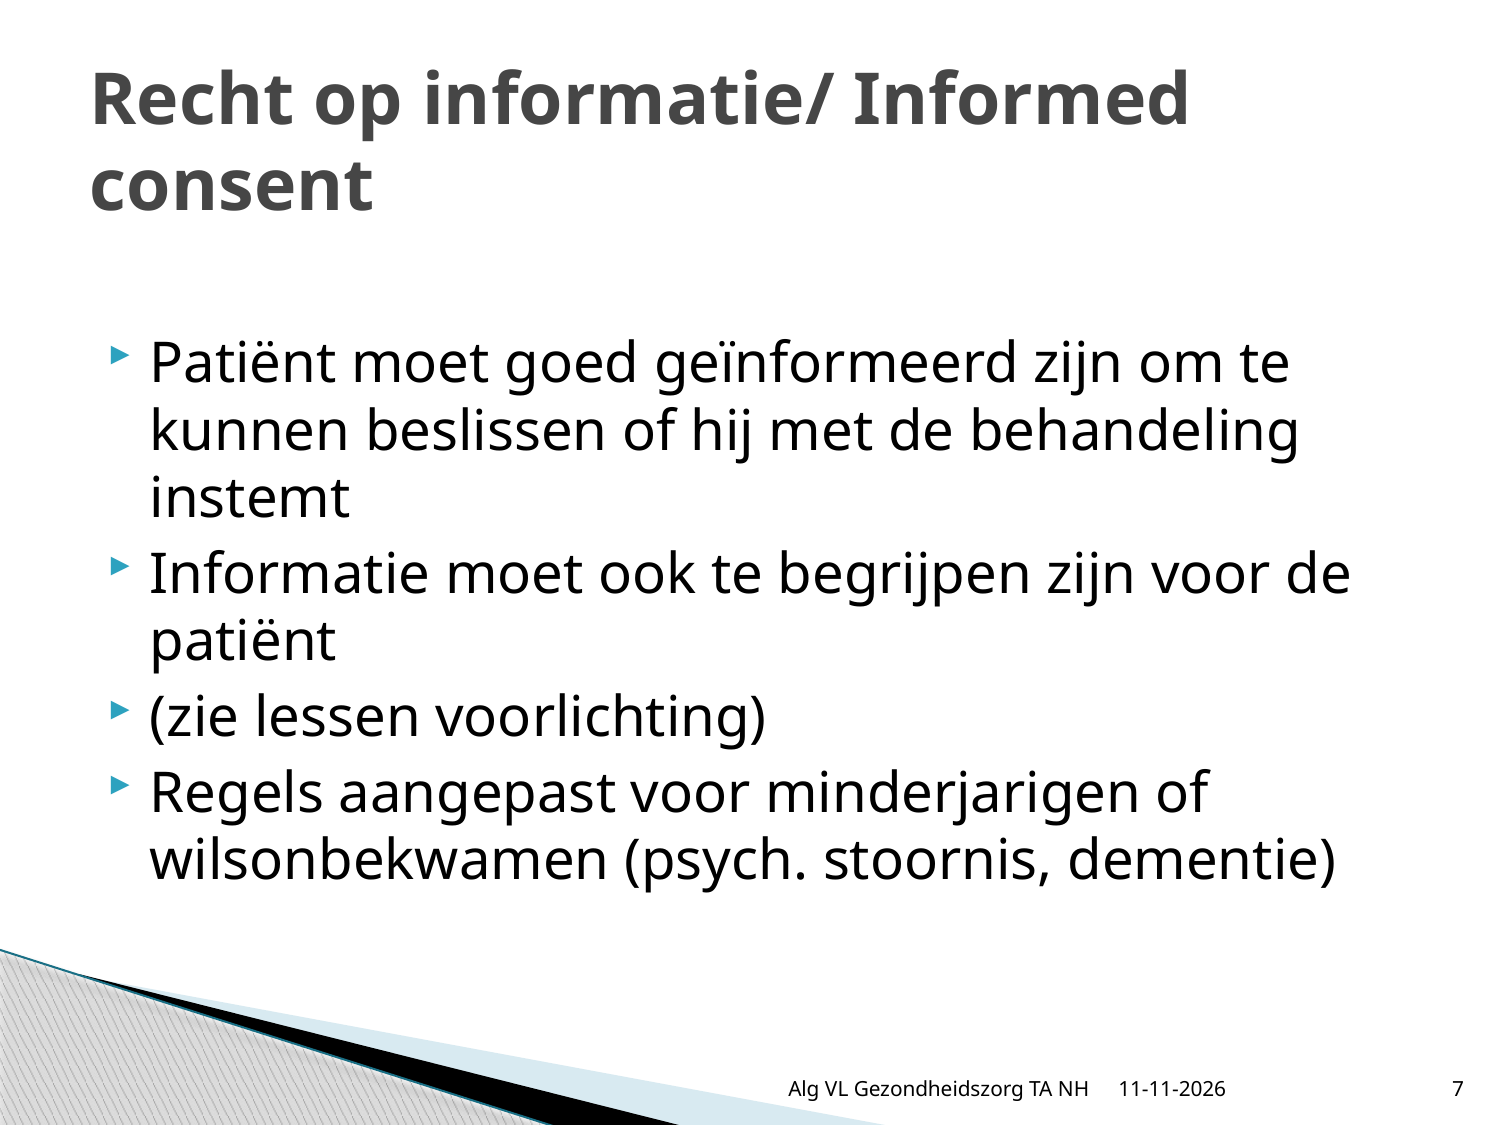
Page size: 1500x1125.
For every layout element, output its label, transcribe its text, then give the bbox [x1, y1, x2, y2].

slide_number 7 [1418, 1051, 1479, 1112]
list Patiënt moet goed geïnformeerd zijn om te kunnen beslissen of hij met de behandeling instemt Informatie moet ook te begrijpen zijn voor de patiënt (zie lessen voorlichting) Regels aangepast voor minderjarigen of wilsonbekwamen (psych. stoornis, dementie) [75, 243, 1425, 986]
footer Alg VL Gezondheidszorg TA NH [718, 1051, 1105, 1112]
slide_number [1105, 1051, 1418, 1112]
title Recht op informatie/ Informed consent [75, 45, 1425, 233]
